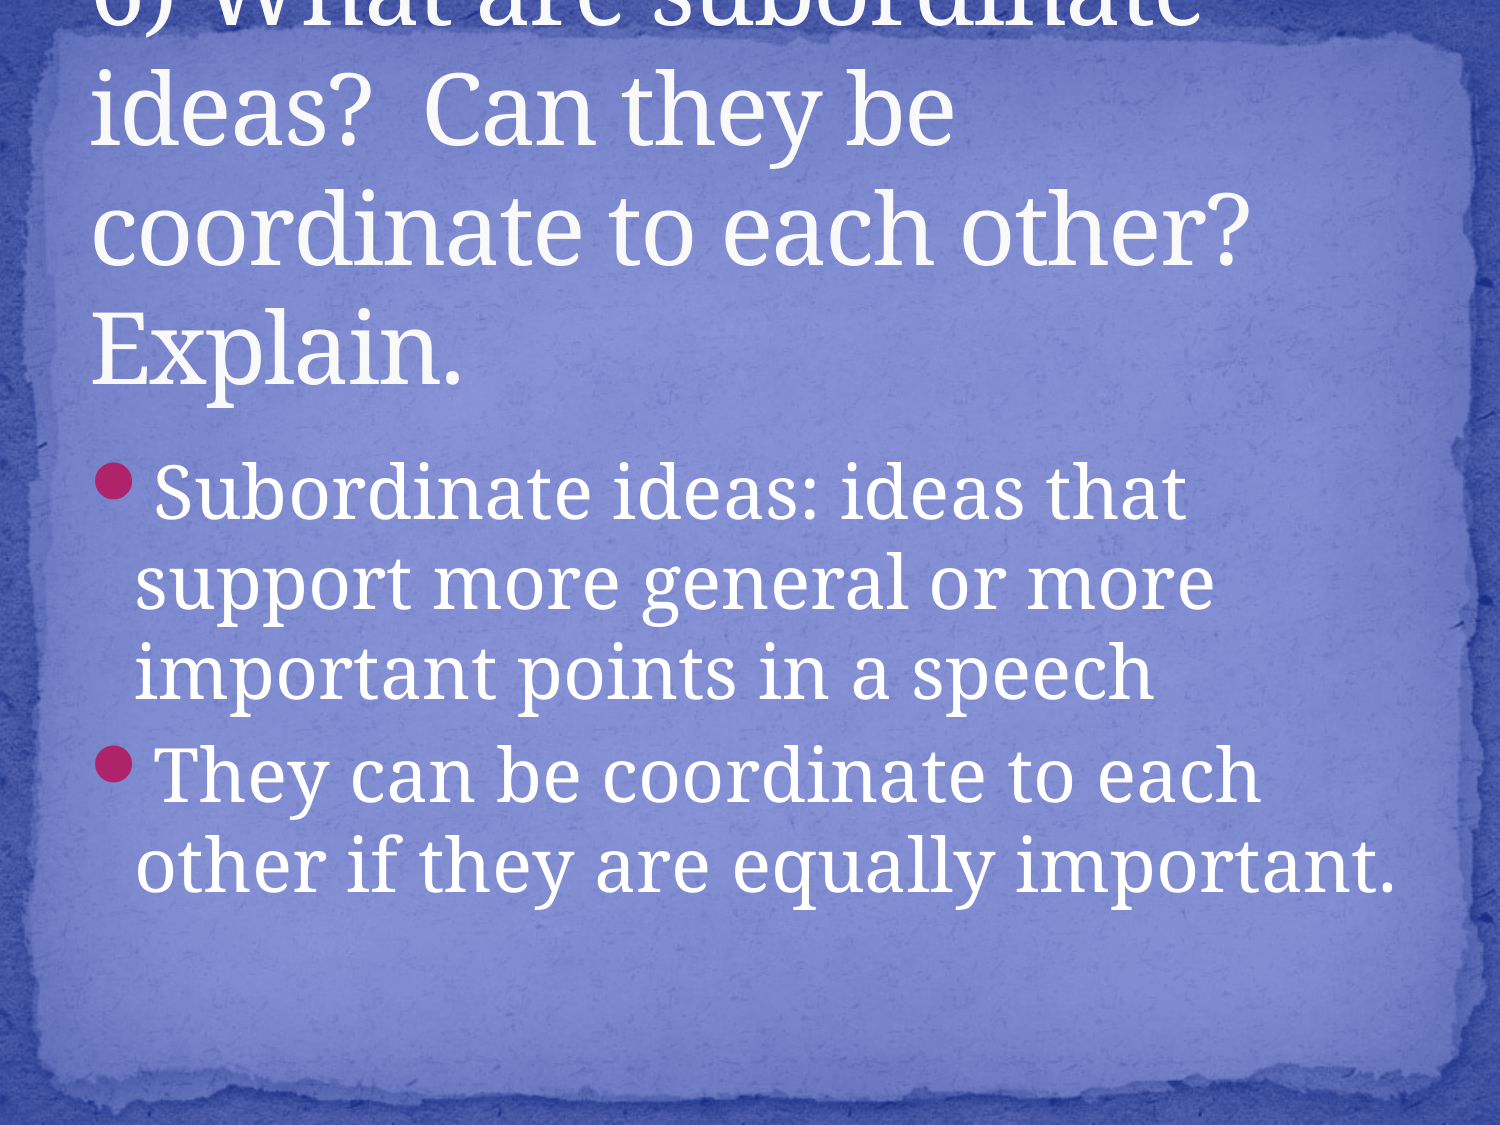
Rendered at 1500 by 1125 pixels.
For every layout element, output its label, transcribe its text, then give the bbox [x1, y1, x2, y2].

list Subordinate ideas: ideas that support more general or more important points in a speech They can be coordinate to each other if they are equally important. [75, 437, 1425, 1005]
title 6) What are subordinate ideas? Can they be coordinate to each other? Explain. [74, 45, 1425, 413]
